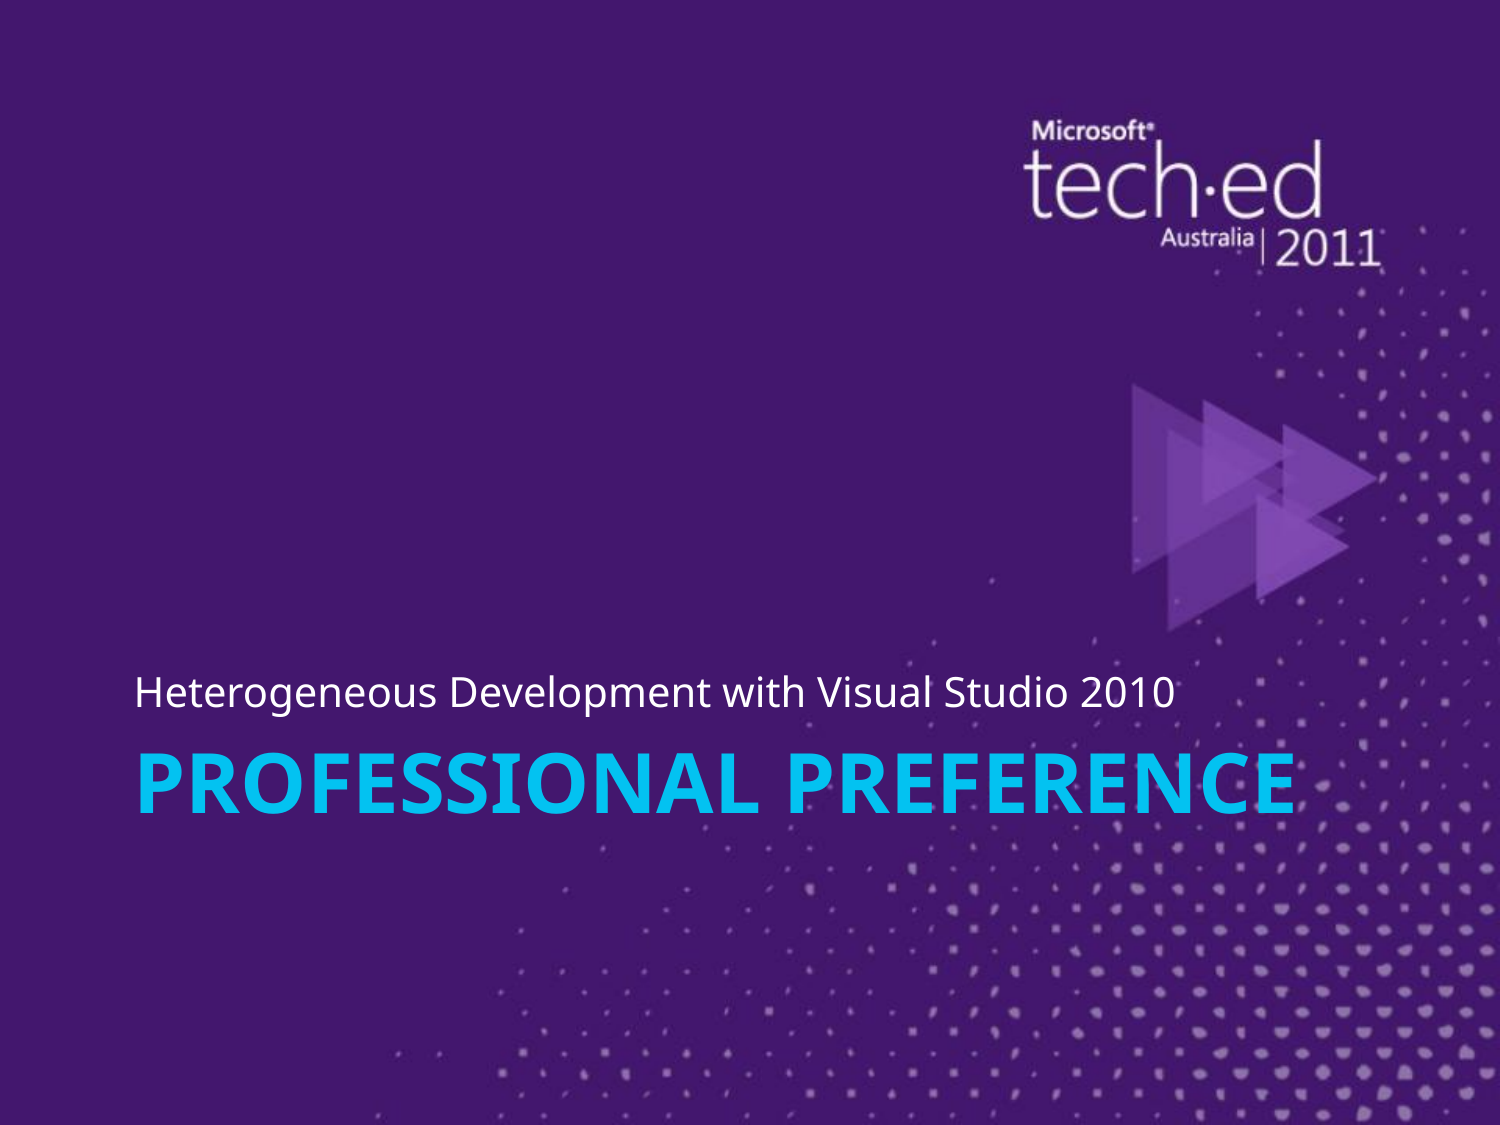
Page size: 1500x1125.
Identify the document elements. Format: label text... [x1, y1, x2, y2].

title Professional Preference [118, 723, 1394, 947]
list Heterogeneous Development with Visual Studio 2010 [118, 476, 1394, 723]
picture [0, 0, 1500, 1125]
